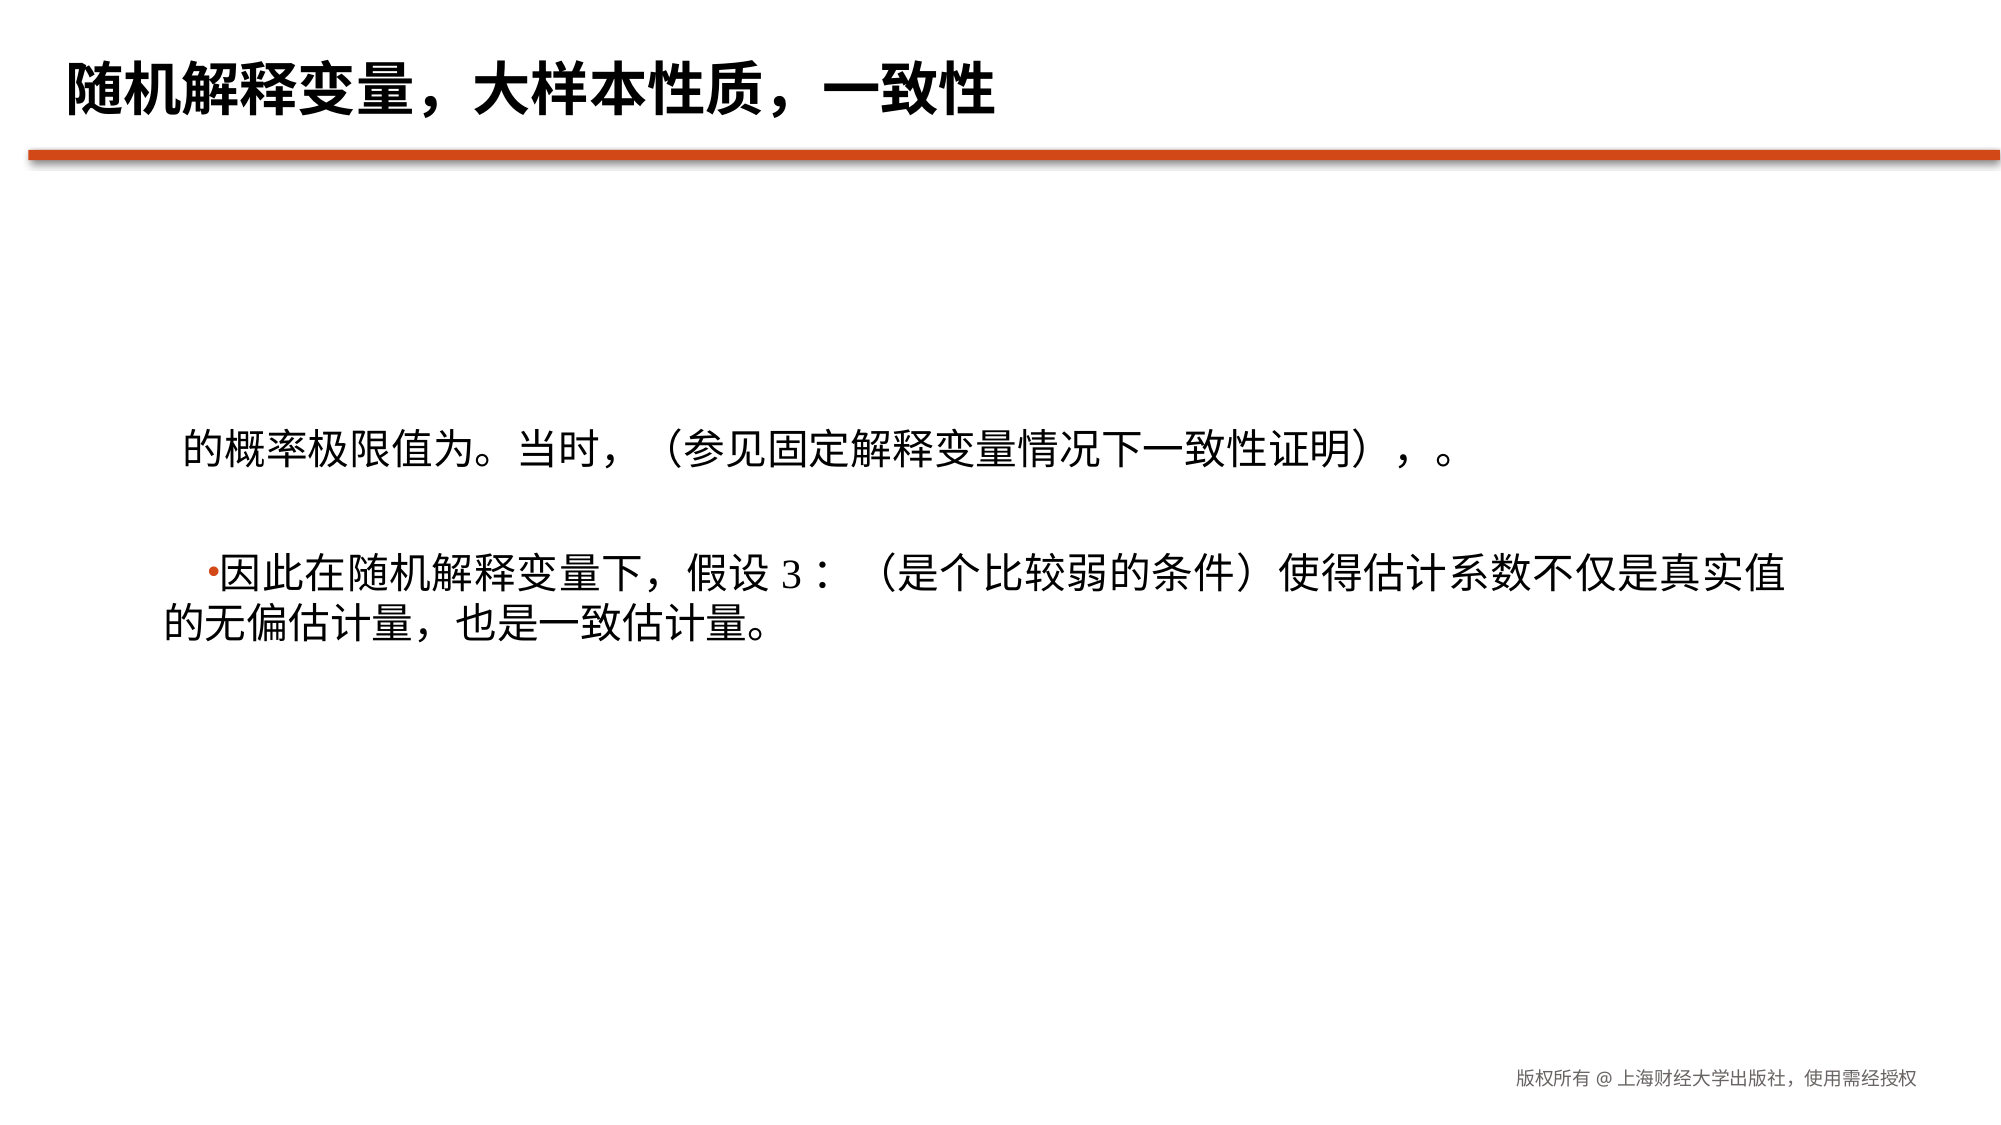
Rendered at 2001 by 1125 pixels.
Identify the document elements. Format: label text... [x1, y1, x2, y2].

title 随机解释变量，大样本性质，一致性 [50, 50, 1825, 138]
footer 版权所有@上海财经大学出版社，使用需经授权 [1483, 1046, 1950, 1109]
